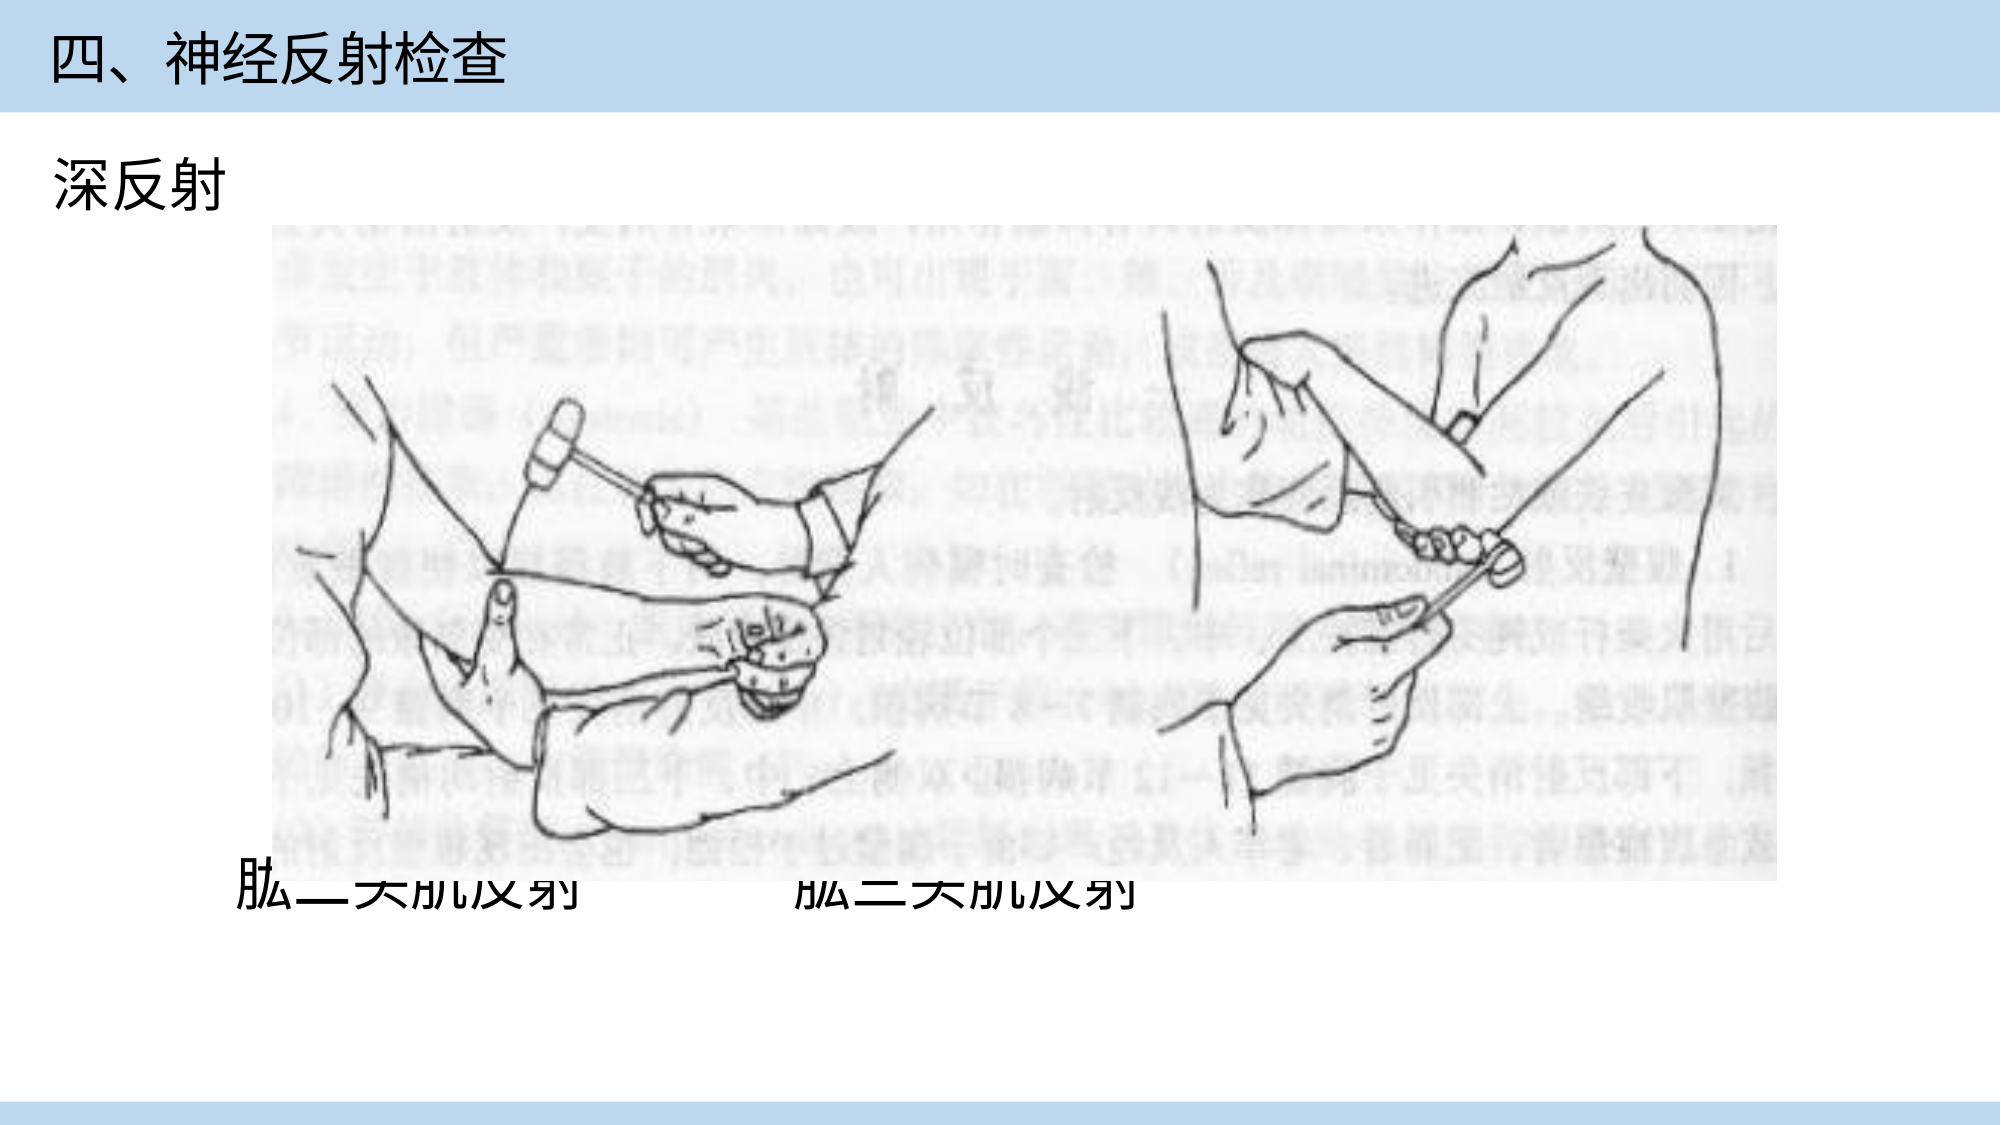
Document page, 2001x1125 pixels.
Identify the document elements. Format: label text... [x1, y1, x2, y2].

text_box 四、神经反射检查 [37, 15, 802, 98]
picture [272, 225, 1783, 881]
list 深反射 肱二头肌反射 肱三头肌反射 [37, 141, 1897, 1066]
